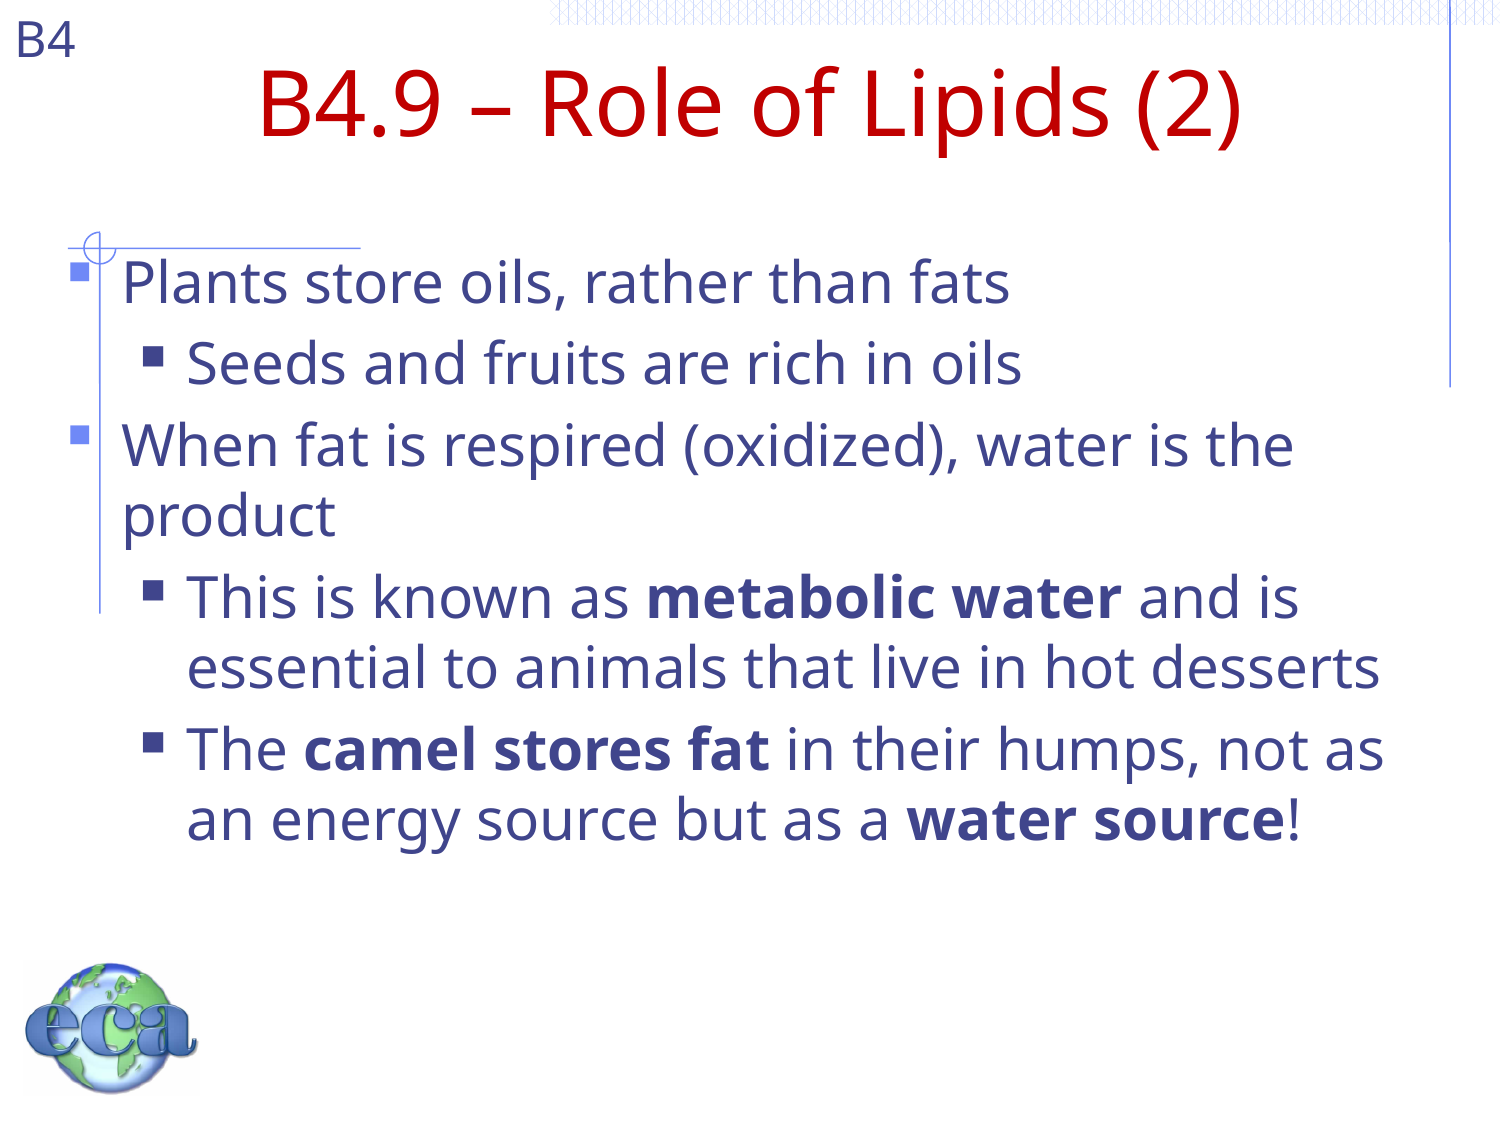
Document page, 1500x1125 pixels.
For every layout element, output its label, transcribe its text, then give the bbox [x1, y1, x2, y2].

picture [23, 960, 200, 1096]
title B4.9 – Role of Lipids (2) [37, 24, 1463, 163]
list Plants store oils, rather than fats Seeds and fruits are rich in oils When fat is respired (oxidized), water is the product This is known as metabolic water and is essential to animals that live in hot desserts The camel stores fat in their humps, not as an energy source but as a water source! [49, 237, 1463, 976]
